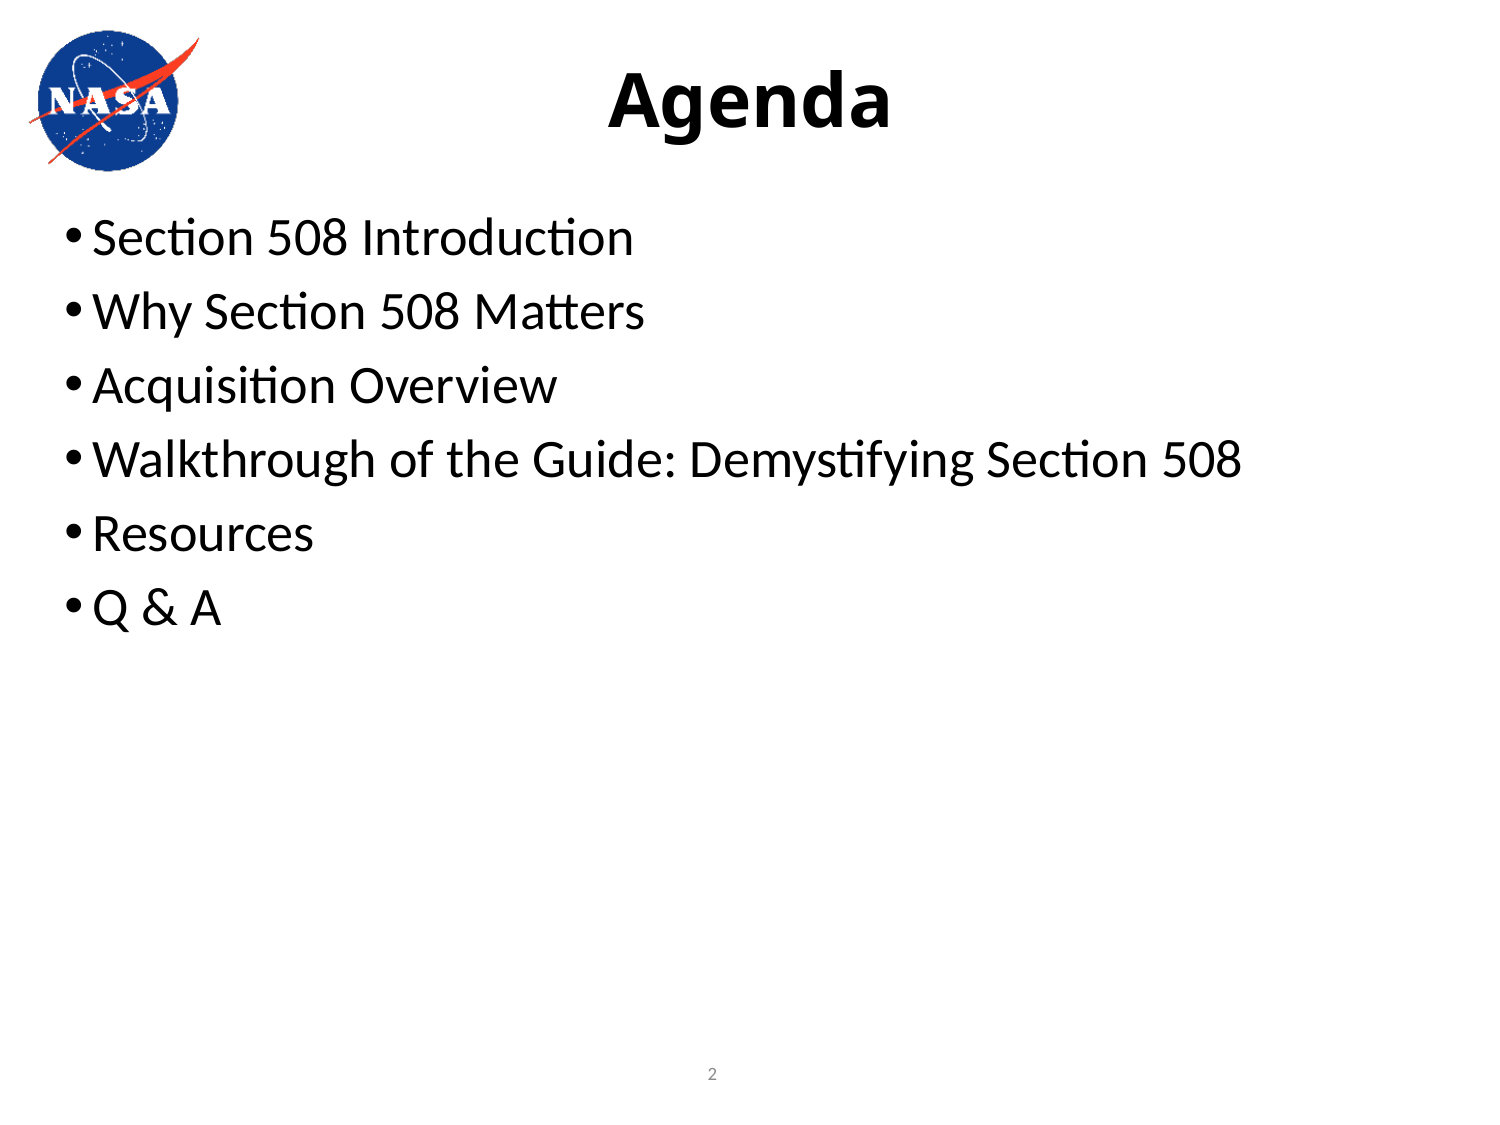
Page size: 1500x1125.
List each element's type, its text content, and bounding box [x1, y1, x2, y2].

title Agenda [32, 57, 1470, 162]
picture [0, 12, 292, 190]
slide_number 2 [543, 1042, 882, 1103]
list Section 508 Introduction Why Section 508 Matters Acquisition Overview Walkthrough of the Guide: Demystifying Section 508 Resources Q & A [49, 201, 1470, 1043]
